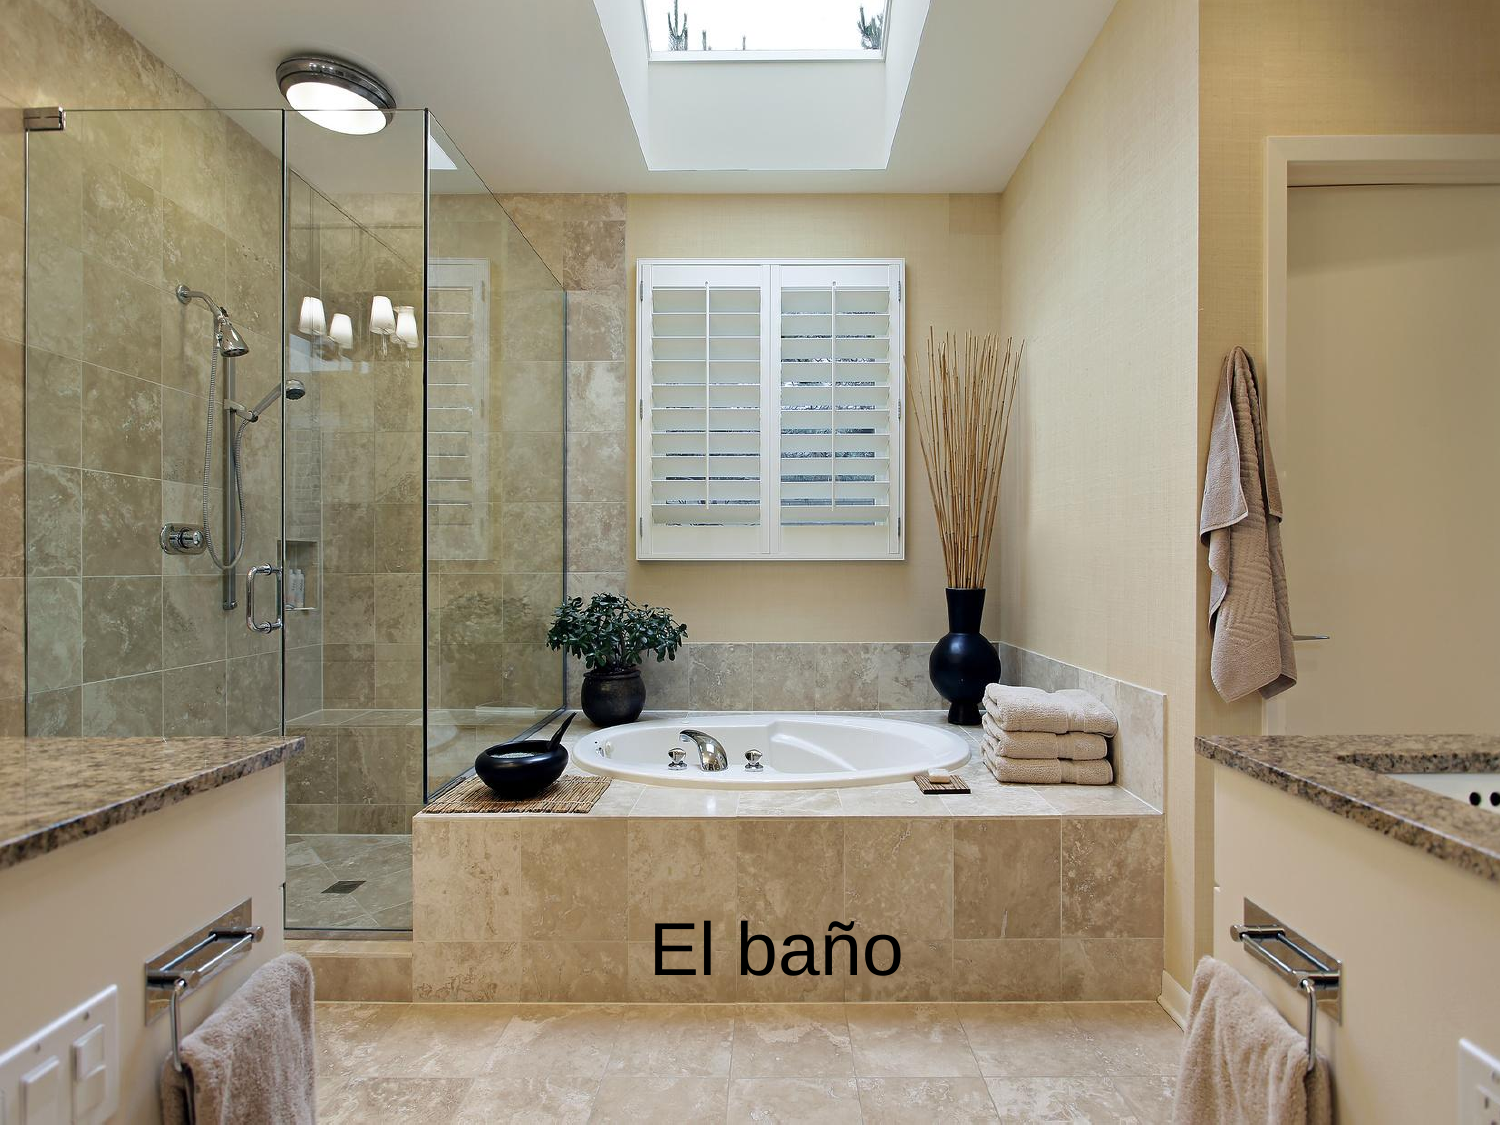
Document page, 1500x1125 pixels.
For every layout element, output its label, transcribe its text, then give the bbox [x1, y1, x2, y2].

text_box El baño [466, 847, 1156, 991]
text_box [0, 0, 1500, 1125]
